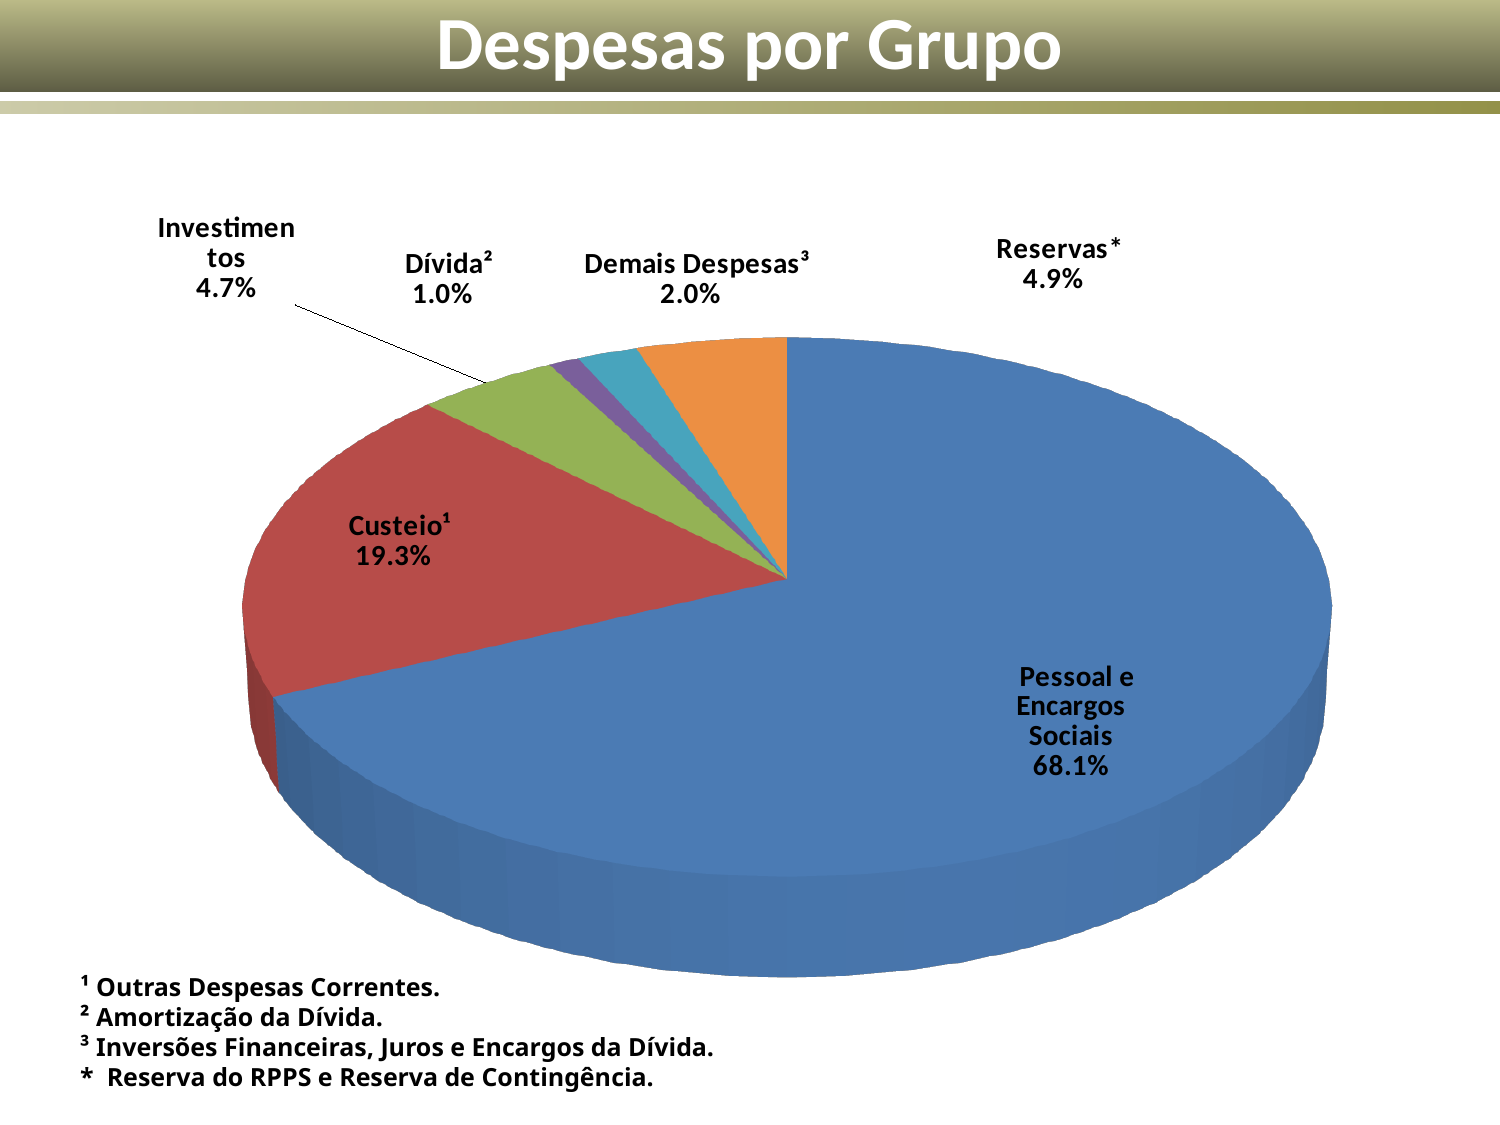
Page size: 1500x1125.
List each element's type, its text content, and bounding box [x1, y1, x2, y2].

text_box Despesas por Grupo [0, 0, 1500, 92]
chart [17, 160, 1436, 1125]
text_box [0, 101, 1500, 114]
